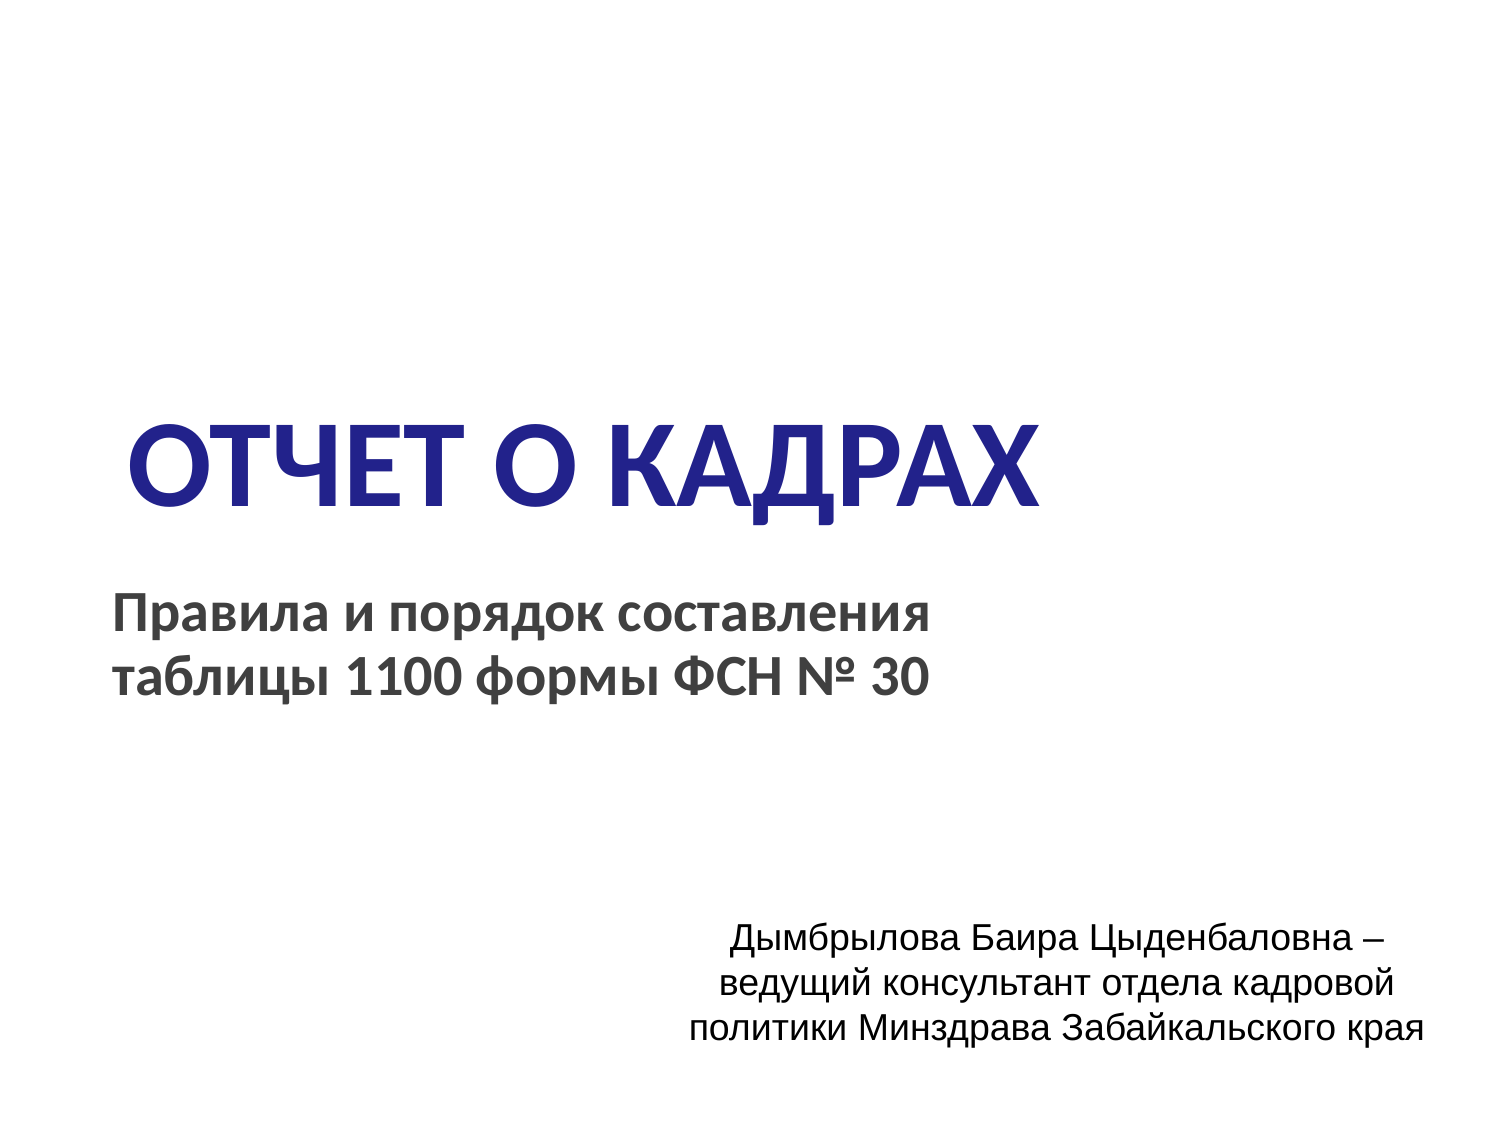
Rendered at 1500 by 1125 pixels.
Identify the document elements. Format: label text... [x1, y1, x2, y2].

subtitle Правила и порядок составления таблицы 1100 формы ФСН № 30 [112, 575, 1163, 863]
text_box Дымбрылова Баира Цыденбаловна – ведущий консультант отдела кадровой политики Минздрава Забайкальского края [643, 905, 1471, 1055]
title Отчет о кадрах [112, 224, 1400, 542]
